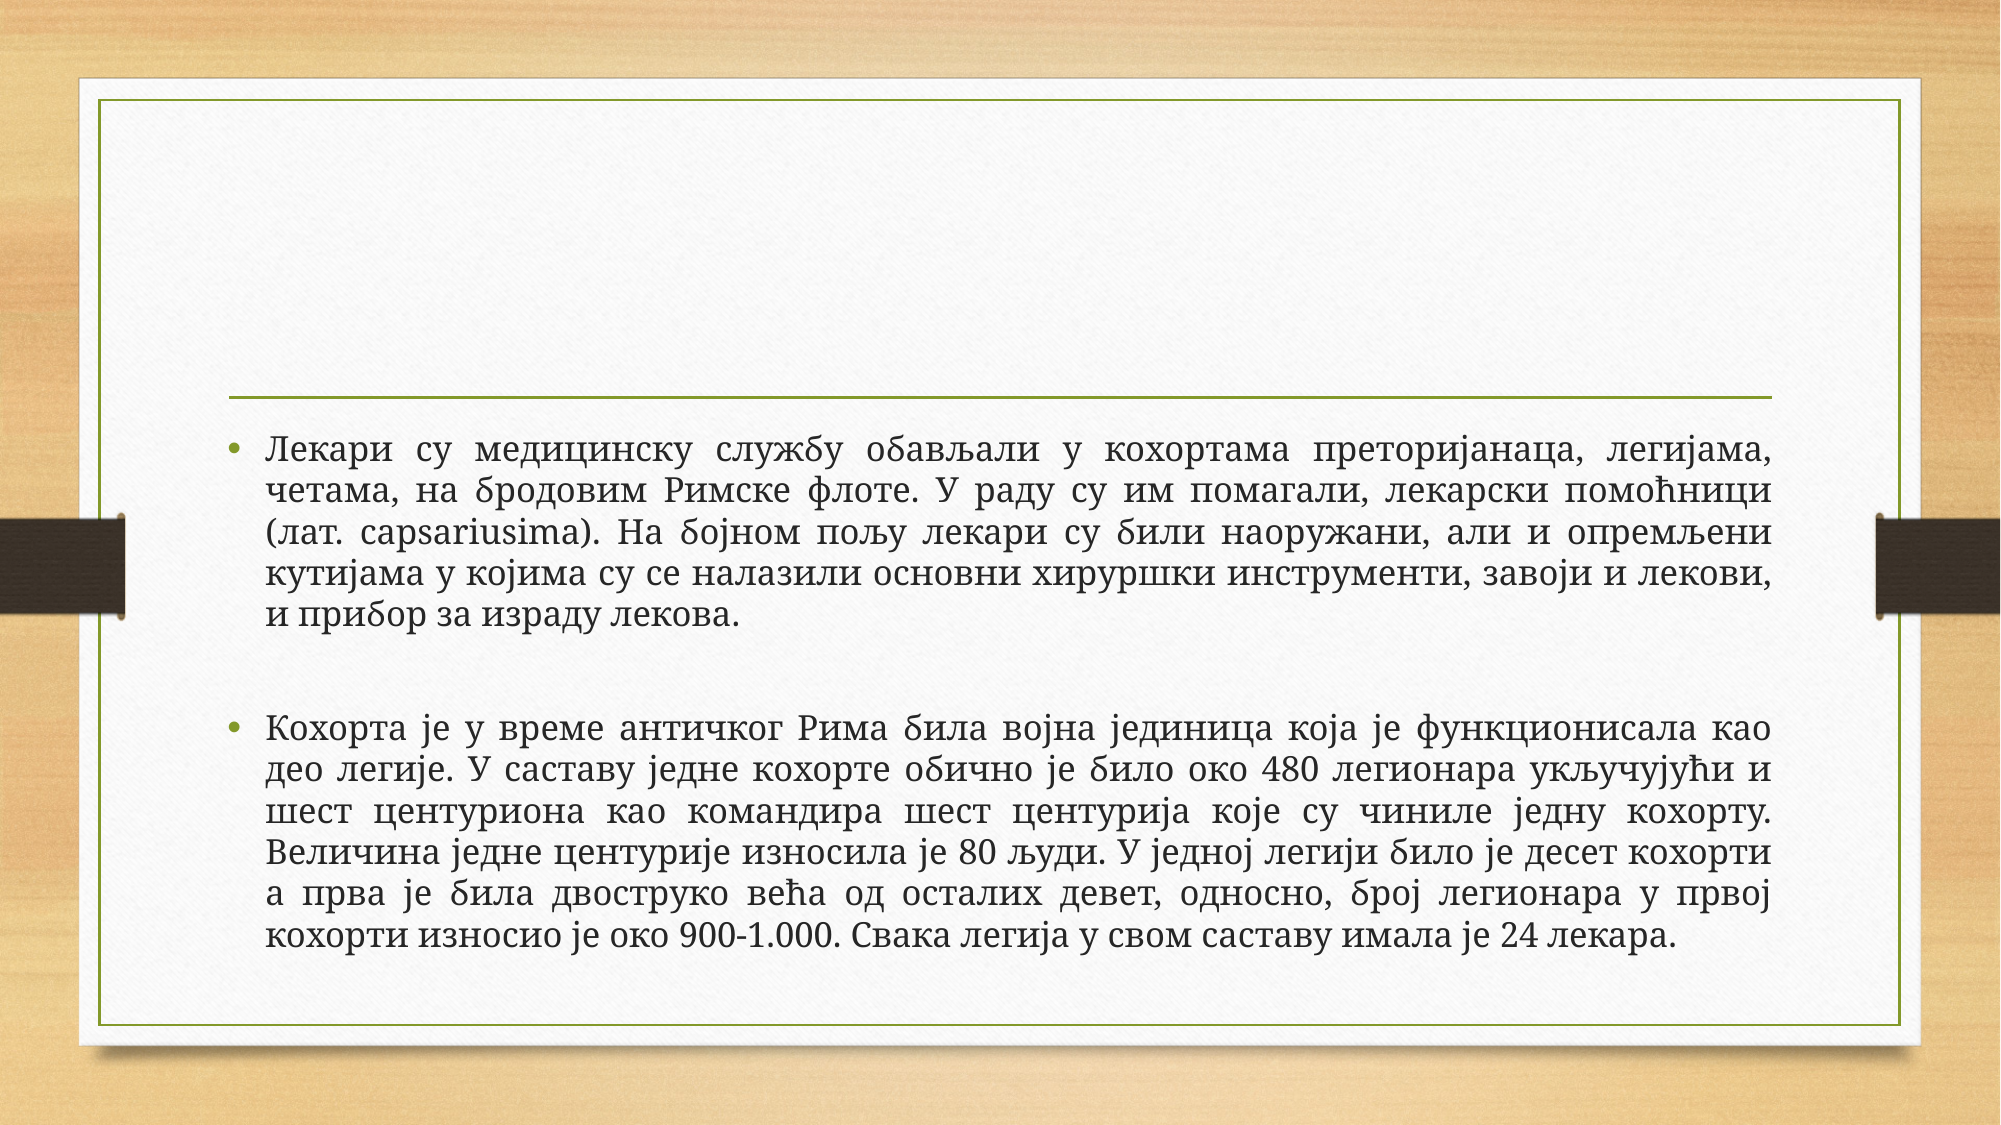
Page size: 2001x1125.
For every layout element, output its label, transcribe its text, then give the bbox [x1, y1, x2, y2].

list Лекари су медицинску службу обављали у кохортама преторијанаца, легијама, четама, на бродовим Римске флоте. У раду су им помагали, лекарски помоћници (лат. capsariusima). На бојном пољу лекари су били наоружани, али и опремљени кутијама у којима су се налазили основни хируршки инструменти, завоји и лекови, и прибор за израду лекова. Кохорта је у време античког Рима била војна јединица која је функционисала као део легије. У саставу једне кохорте обично је било око 480 легионара укључујући и шест центуриона као командира шест центурија које су чиниле једну кохорту. Величина једне центурије износила је 80 људи. У једној легији било је десет кохорти а прва је била двоструко већа од осталих девет, односно, број легионара у првој кохорти износио је око 900-1.000. Свака легија у свом саставу имала је 24 лекара. [212, 419, 1788, 964]
picture [0, 0, 2001, 1125]
